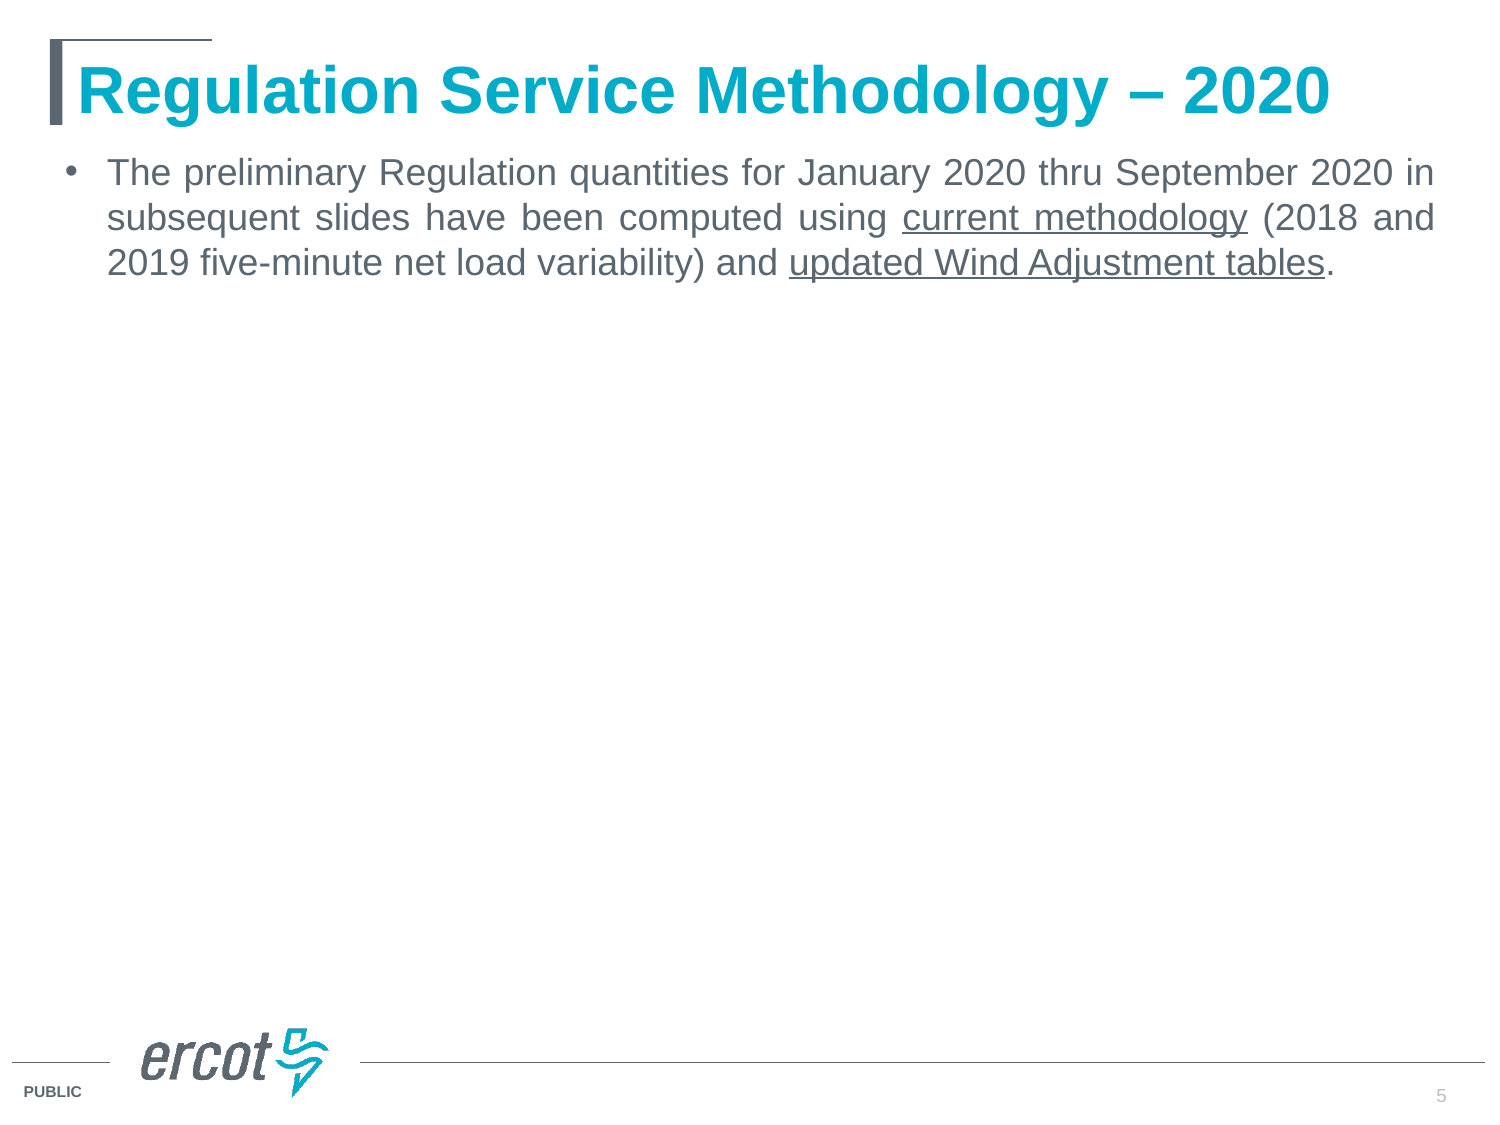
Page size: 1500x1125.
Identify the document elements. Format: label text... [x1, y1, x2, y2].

picture [137, 1024, 332, 1100]
list The preliminary Regulation quantities for January 2020 thru September 2020 in subsequent slides have been computed using current methodology (2018 and 2019 five-minute net load variability) and updated Wind Adjustment tables. [50, 140, 1450, 972]
title Regulation Service Methodology – 2020 [62, 39, 1450, 125]
